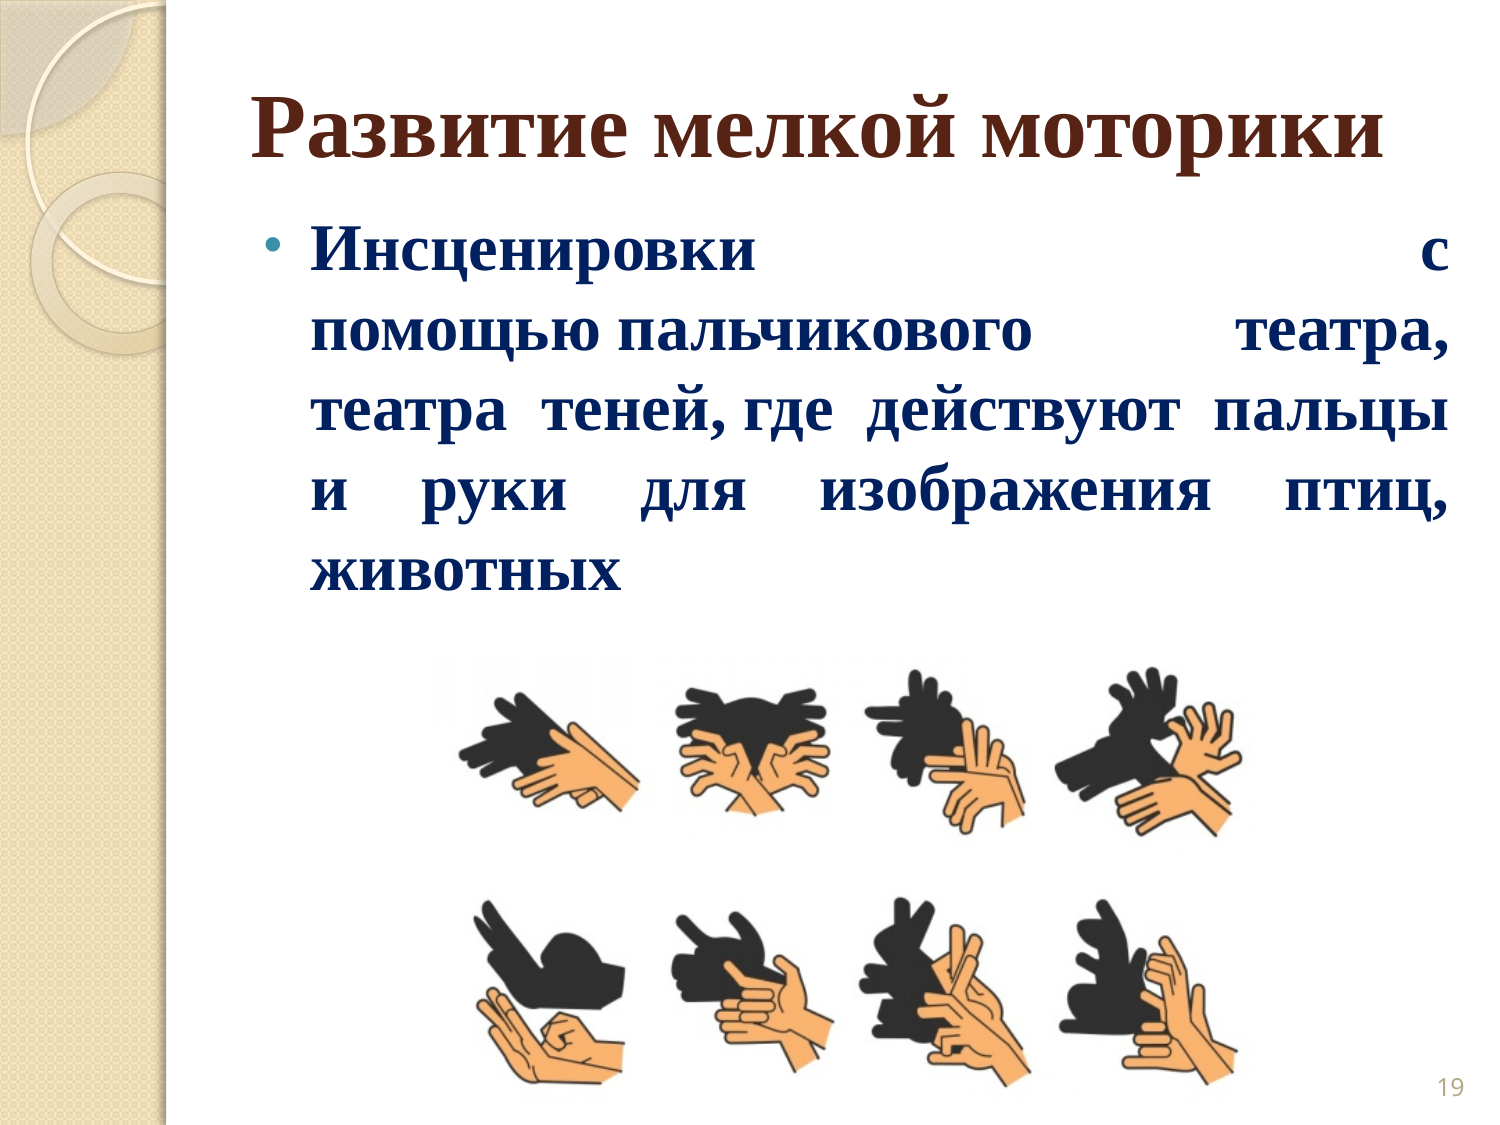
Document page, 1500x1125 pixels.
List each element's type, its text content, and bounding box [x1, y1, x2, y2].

picture [430, 656, 1263, 1101]
title Развитие мелкой моторики [235, 45, 1466, 196]
slide_number 19 [1413, 1034, 1488, 1113]
list Инсценировки с помощью пальчикового театра, театра теней, где действуют пальцы и руки для изображения птиц, животных [235, 196, 1466, 1025]
